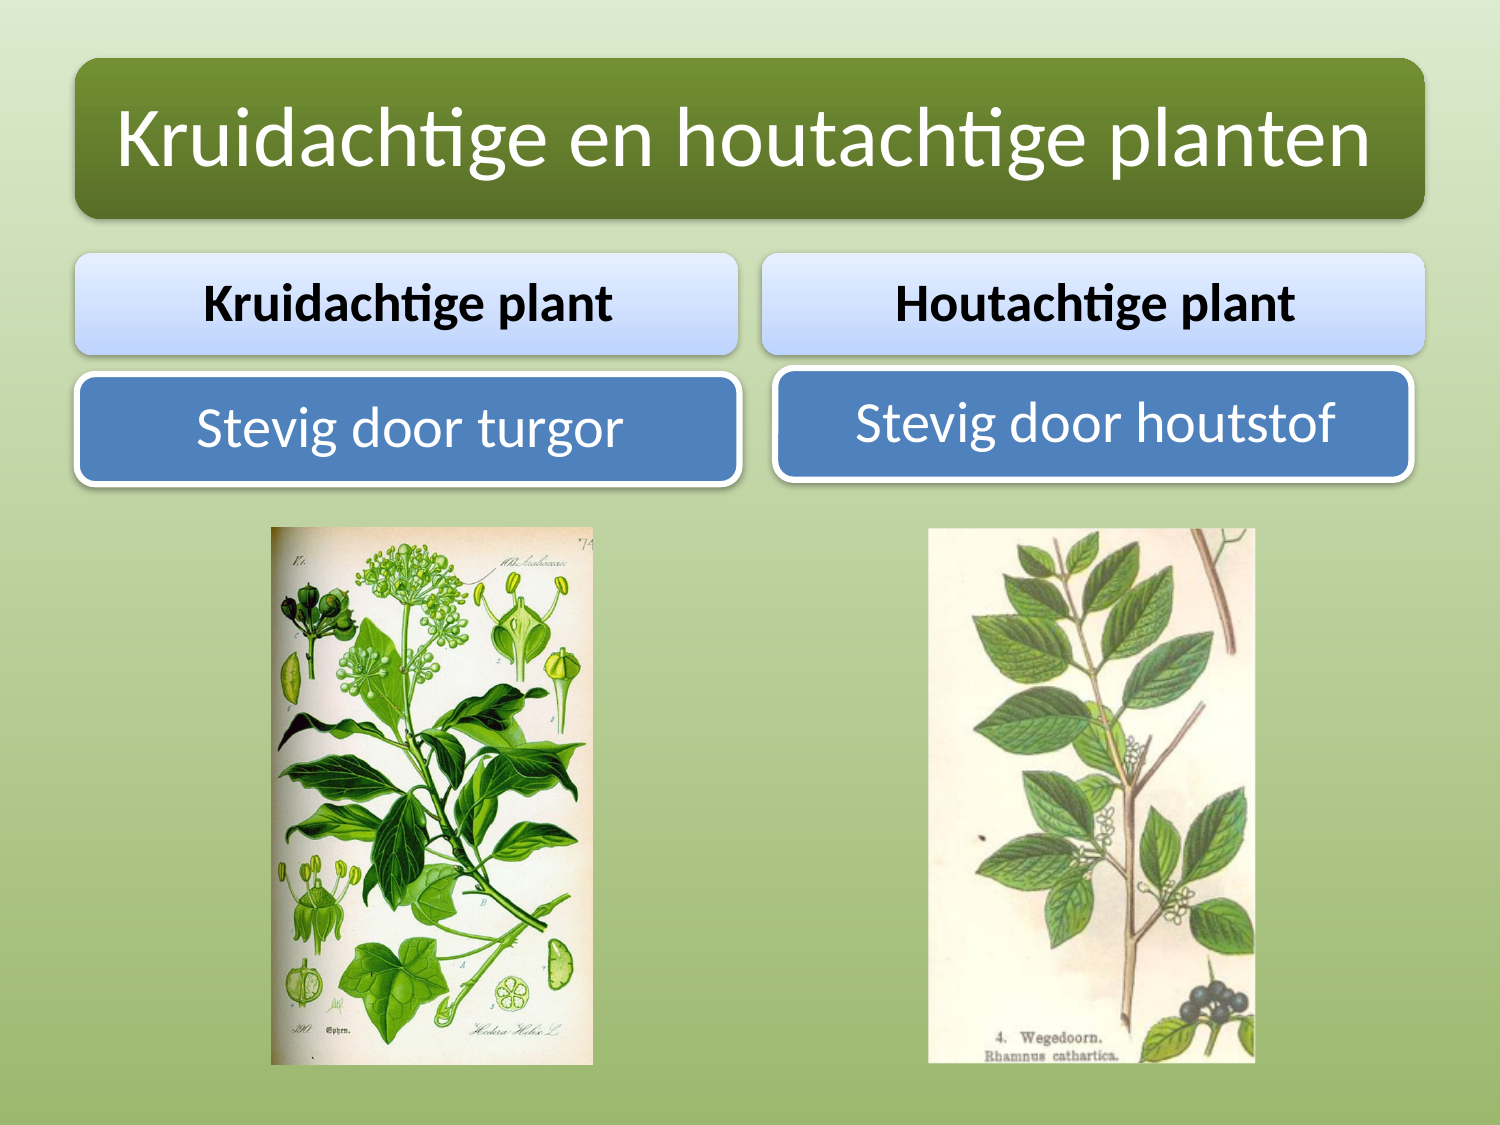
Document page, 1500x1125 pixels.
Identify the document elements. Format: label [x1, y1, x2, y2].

picture [270, 526, 594, 1065]
list [761, 356, 1426, 1006]
list [76, 373, 740, 485]
text_box [74, 251, 738, 357]
text_box [74, 44, 1426, 233]
picture [926, 526, 1258, 1065]
text_box [761, 251, 1426, 356]
